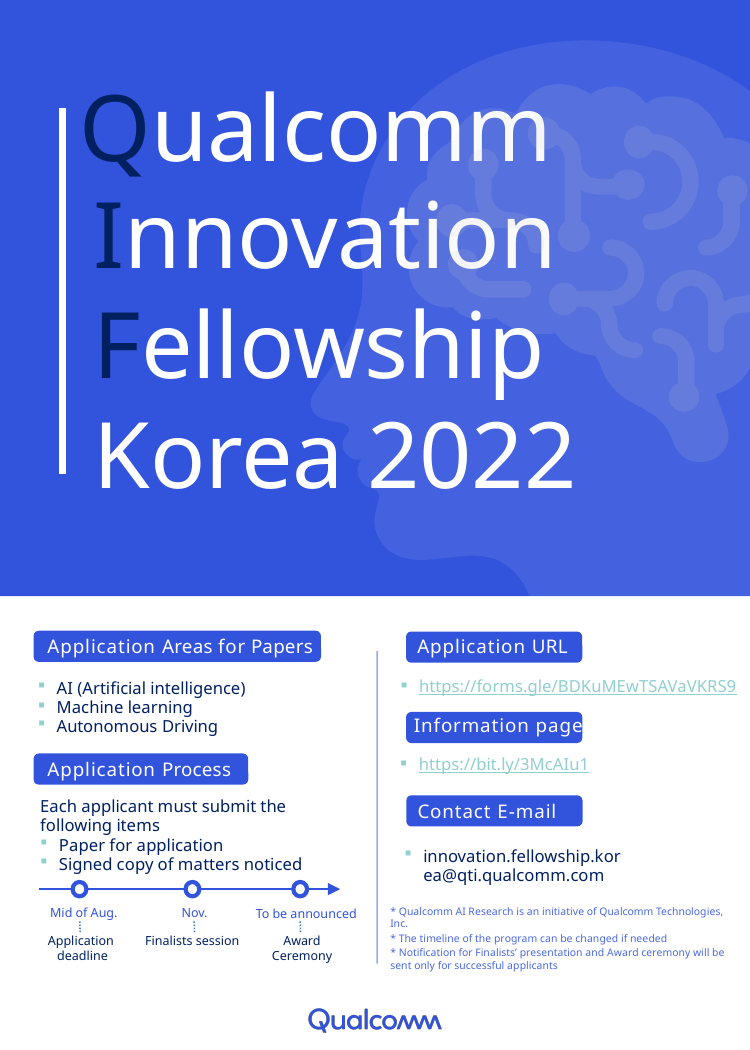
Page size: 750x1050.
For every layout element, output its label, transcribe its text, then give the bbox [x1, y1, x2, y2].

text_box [308, 37, 750, 750]
text_box [291, 879, 310, 888]
text_box * Qualcomm AI Research is an initiative of Qualcomm Technologies, Inc. * The timeline of the program can be changed if needed * Notification for Finalists’ presentation and Award ceremony will be sent only for successful applicants [372, 897, 746, 979]
text_box innovation.fellowship.korea@qti.qualcomm.com [387, 819, 645, 897]
text_box Innovation Fellowship Korea 2022 [91, 188, 302, 508]
text_box Application Process [21, 749, 372, 788]
text_box Each applicant must submit the following items Paper for application Signed copy of matters noticed [23, 788, 364, 882]
text_box https://bit.ly/3McAIu1 [383, 758, 750, 804]
text_box Qualcomm [62, 62, 302, 188]
text_box Application deadline [33, 925, 132, 970]
text_box Award Ceremony [257, 925, 348, 970]
picture [287, 986, 463, 1050]
text_box [0, 0, 750, 598]
text_box Finalists session [130, 925, 255, 955]
text_box [70, 879, 89, 888]
text_box Nov. [164, 898, 238, 925]
text_box Contact E-mail [391, 804, 750, 830]
text_box Mid of Aug. [33, 893, 164, 925]
text_box AI (Artificial intelligence) Machine learning Autonomous Driving [21, 651, 302, 744]
text_box Application Areas for Papers [21, 627, 302, 651]
text_box To be announced [238, 894, 372, 929]
text_box [183, 879, 202, 888]
